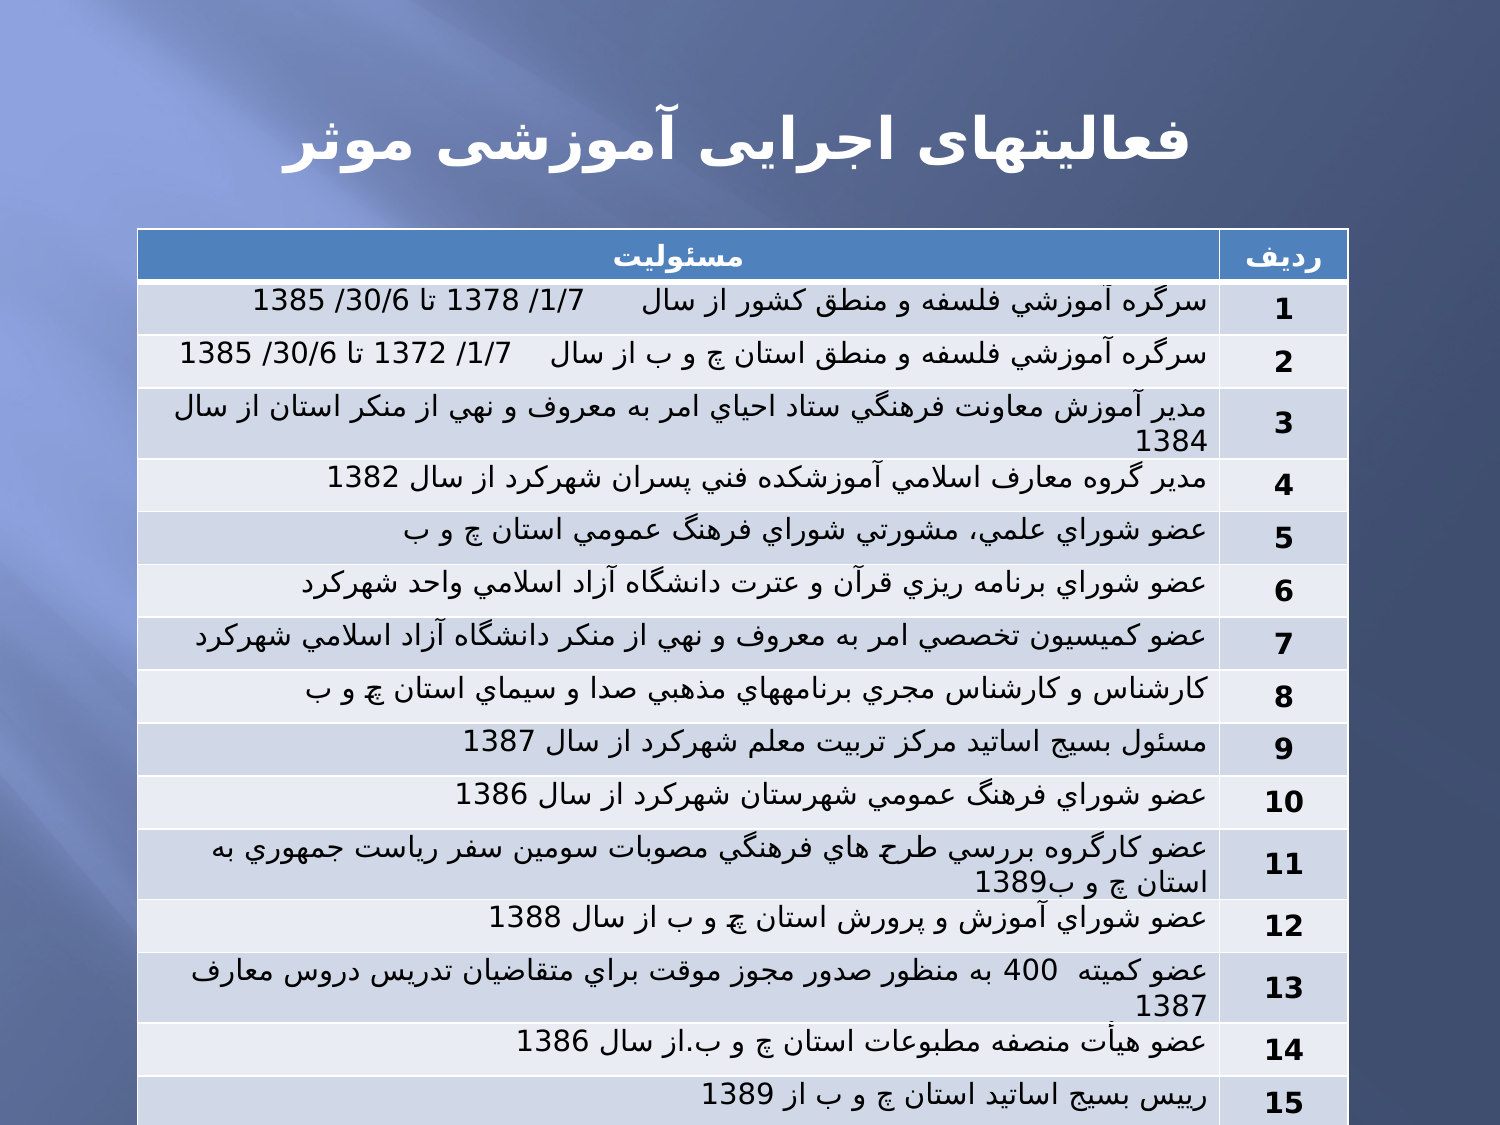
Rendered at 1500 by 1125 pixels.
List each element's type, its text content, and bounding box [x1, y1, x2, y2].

table_cell كارشناس و كارشناس مجري برنامه­هاي مذهبي صدا و سيماي استان چ و ب [138, 671, 1219, 722]
table_cell 15 [1220, 1077, 1347, 1125]
table_cell رییس بسيج اساتيد استان چ و ب از 1389 [138, 1077, 1219, 1125]
table_cell 7 [1220, 618, 1347, 669]
table_cell 4 [1220, 460, 1347, 511]
table_cell عضو شوراي علمي، مشورتي شوراي فرهنگ عمومي استان چ و ب [138, 512, 1219, 564]
table_cell عضو هیأت منصفه مطبوعات استان چ و ب.از سال 1386 [138, 1024, 1219, 1075]
table_header مسئولیت [138, 230, 1219, 279]
table_cell 10 [1220, 777, 1347, 828]
table_cell 5 [1220, 512, 1347, 564]
table_header ردیف [1220, 230, 1347, 279]
table_cell مسئول بسیج اساتید مرکز تربیت معلم شهرکرد از سال 1387 [138, 724, 1219, 775]
table_cell 12 [1220, 900, 1347, 952]
table_cell 6 [1220, 565, 1347, 616]
table_cell عضو شوراي فرهنگ عمومي شهرستان شهركرد از سال 1386 [138, 777, 1219, 828]
table_cell سرگره آموزشي فلسفه و منطق كشور از سال 1/7/ 1378 تا 30/6/ 1385 [138, 285, 1219, 334]
table_cell سرگره آموزشي فلسفه و منطق استان چ و ب از سال 1/7/ 1372 تا 30/6/ 1385 [138, 336, 1219, 387]
table_cell 1 [1220, 285, 1347, 334]
table_cell 9 [1220, 724, 1347, 775]
table_cell مدير آموزش معاونت فرهنگي ستاد احياي امر به معروف و نهي از منكر استان از سال 1384 [138, 389, 1219, 458]
table_cell مدير گروه معارف اسلامي آموزشكده فني پسران شهركرد از سال 1382 [138, 460, 1219, 511]
table_cell عضو كميسيون تخصصي امر به معروف و نهي از منكر دانشگاه آزاد اسلامي شهرکرد [138, 618, 1219, 669]
table_cell 3 [1220, 389, 1347, 458]
table_cell عضو كميته 400 به منظور صدور مجوز موقت براي متقاضيان تدريس دروس معارف 1387 [138, 953, 1219, 1022]
table_cell 14 [1220, 1024, 1347, 1075]
table_cell عضو كارگروه بررسي طرح هاي فرهنگي مصوبات سومين سفر رياست جمهوري به استان چ و ب1389 [138, 830, 1219, 899]
table_cell عضو شوراي برنامه ريزي قرآن و عترت دانشگاه آزاد اسلامي واحد شهركرد [138, 565, 1219, 616]
list فعالیتهای اجرایی آموزشی موثر [75, 93, 1425, 1038]
table_cell 11 [1220, 830, 1347, 899]
table_cell عضو شوراي آموزش و پرورش استان چ و ب از سال 1388 [138, 900, 1219, 952]
table_cell 13 [1220, 953, 1347, 1022]
table_cell 8 [1220, 671, 1347, 722]
table_cell 2 [1220, 336, 1347, 387]
